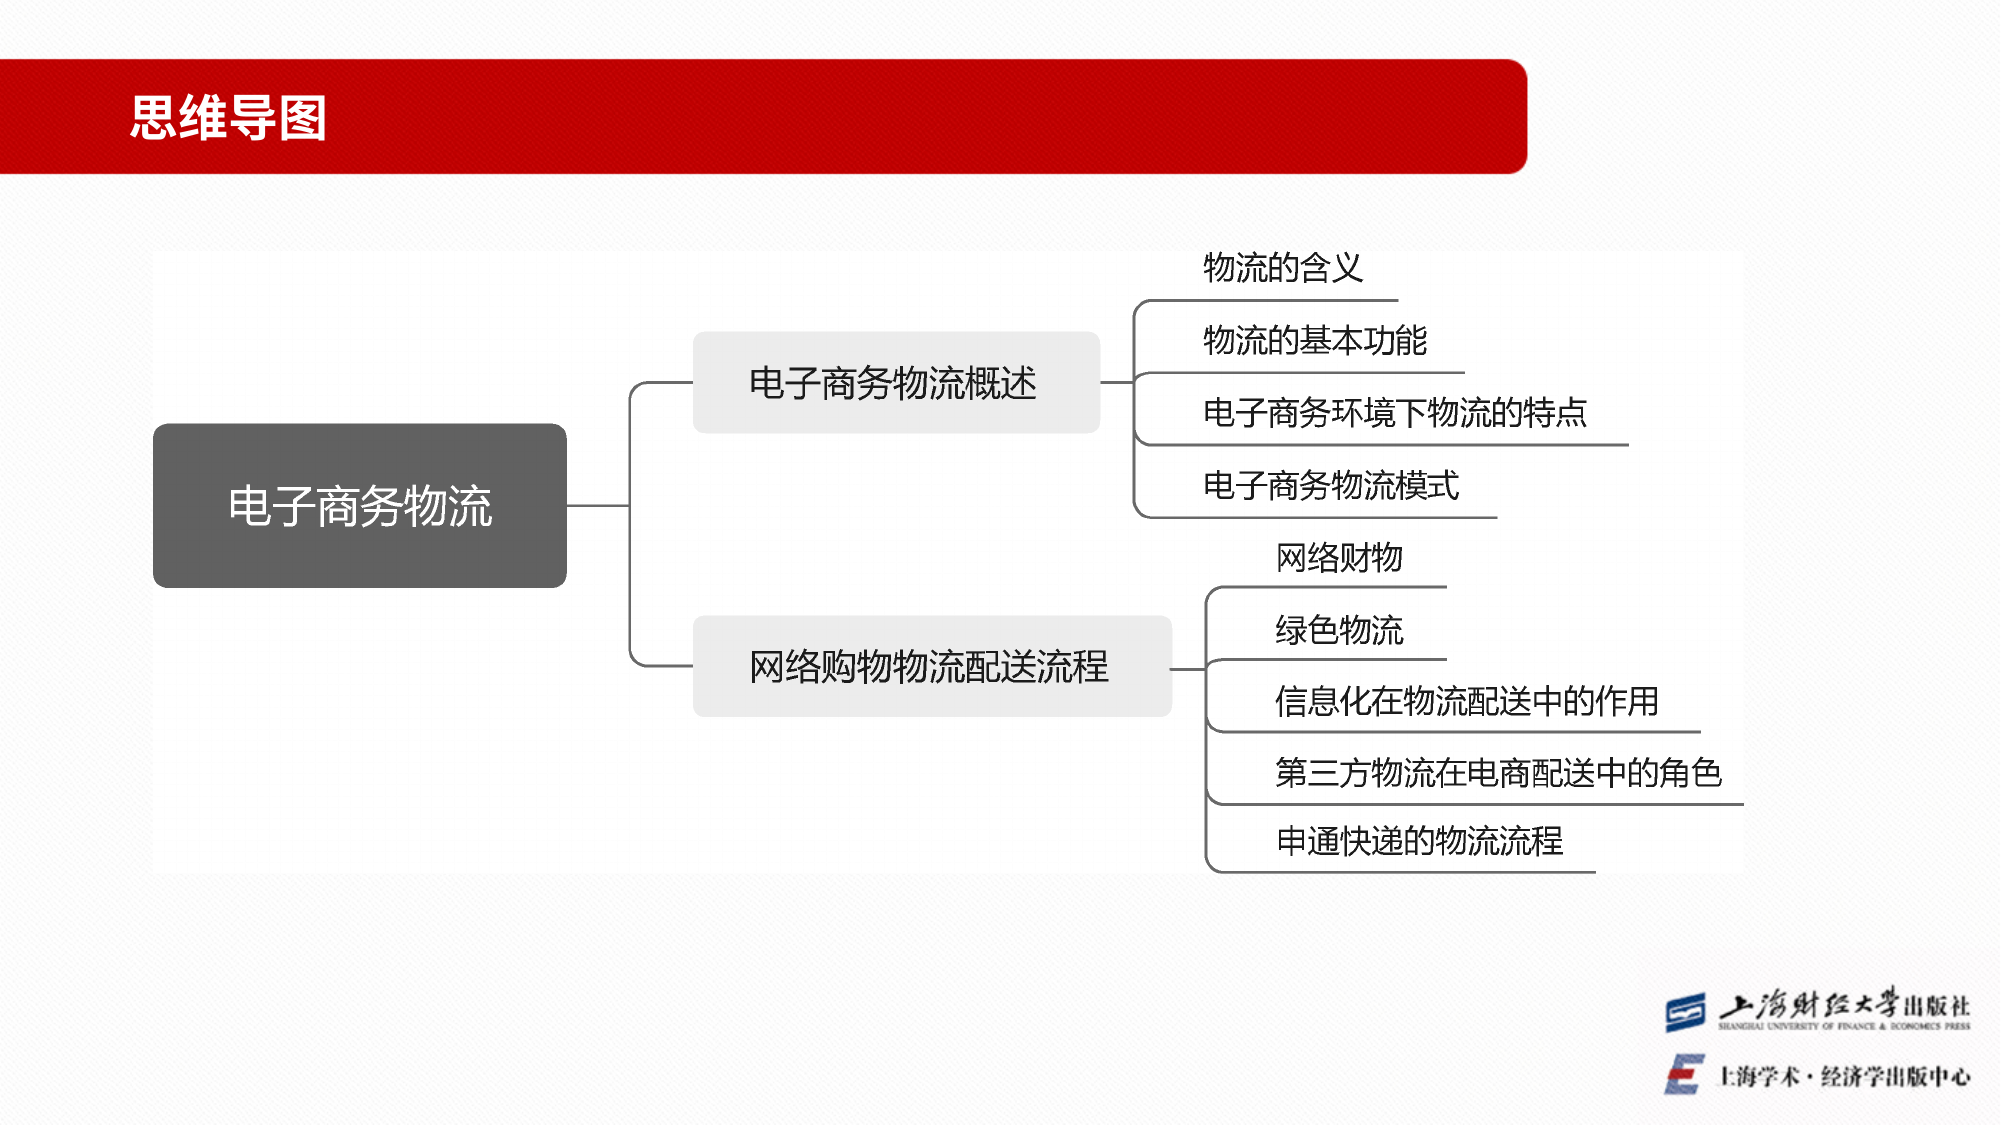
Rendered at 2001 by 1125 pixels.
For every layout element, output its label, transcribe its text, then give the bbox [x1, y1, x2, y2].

text_box 思维导图 [113, 54, 1754, 178]
picture [0, 0, 2001, 1125]
